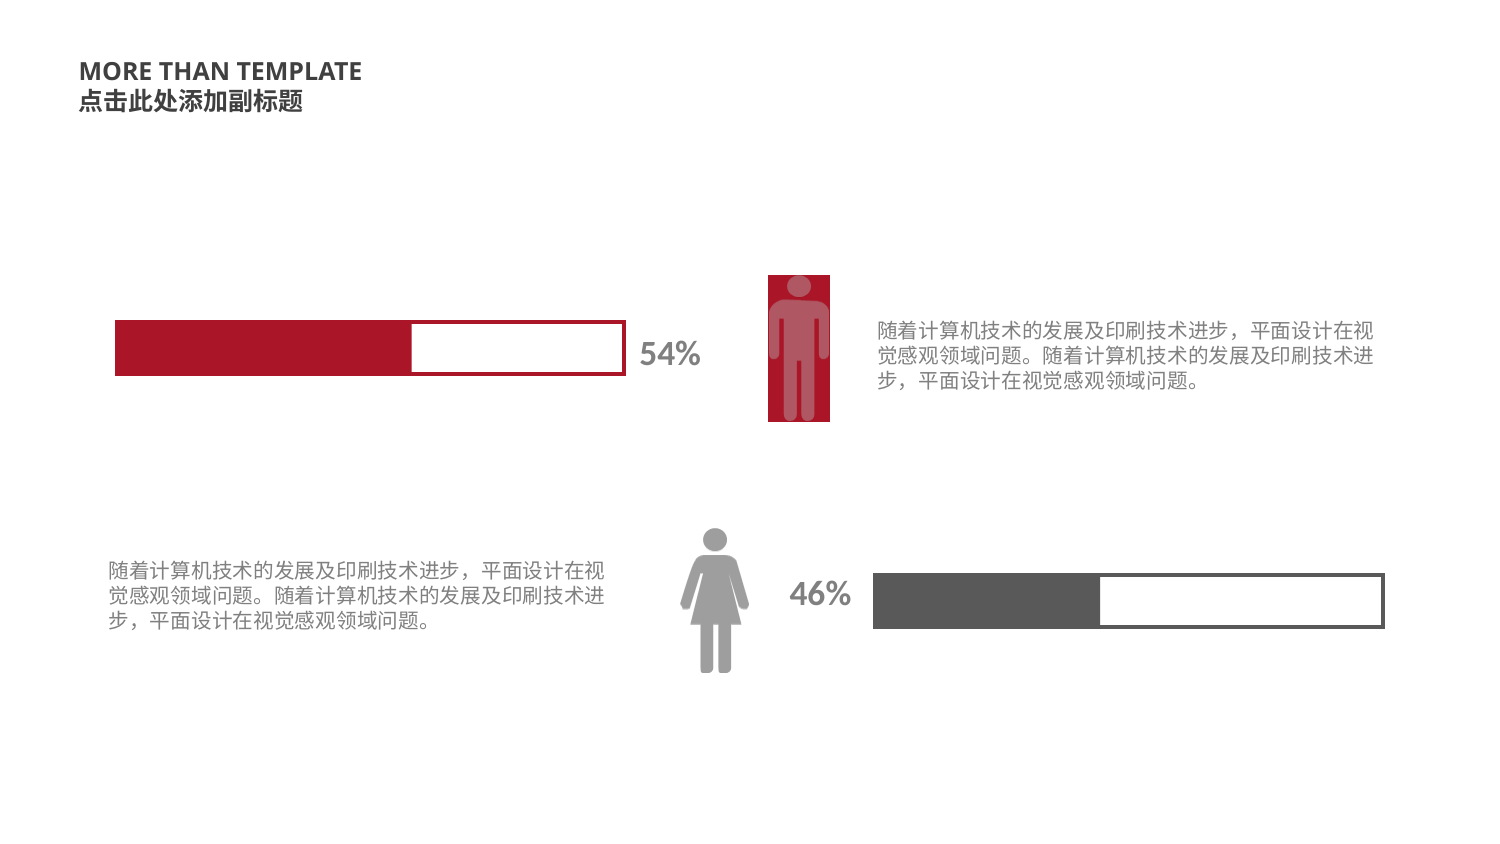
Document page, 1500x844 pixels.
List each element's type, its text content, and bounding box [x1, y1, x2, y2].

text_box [93, 274, 1407, 675]
text_box MORE THAN TEMPLATE 点击此处添加副标题 [58, 45, 792, 126]
